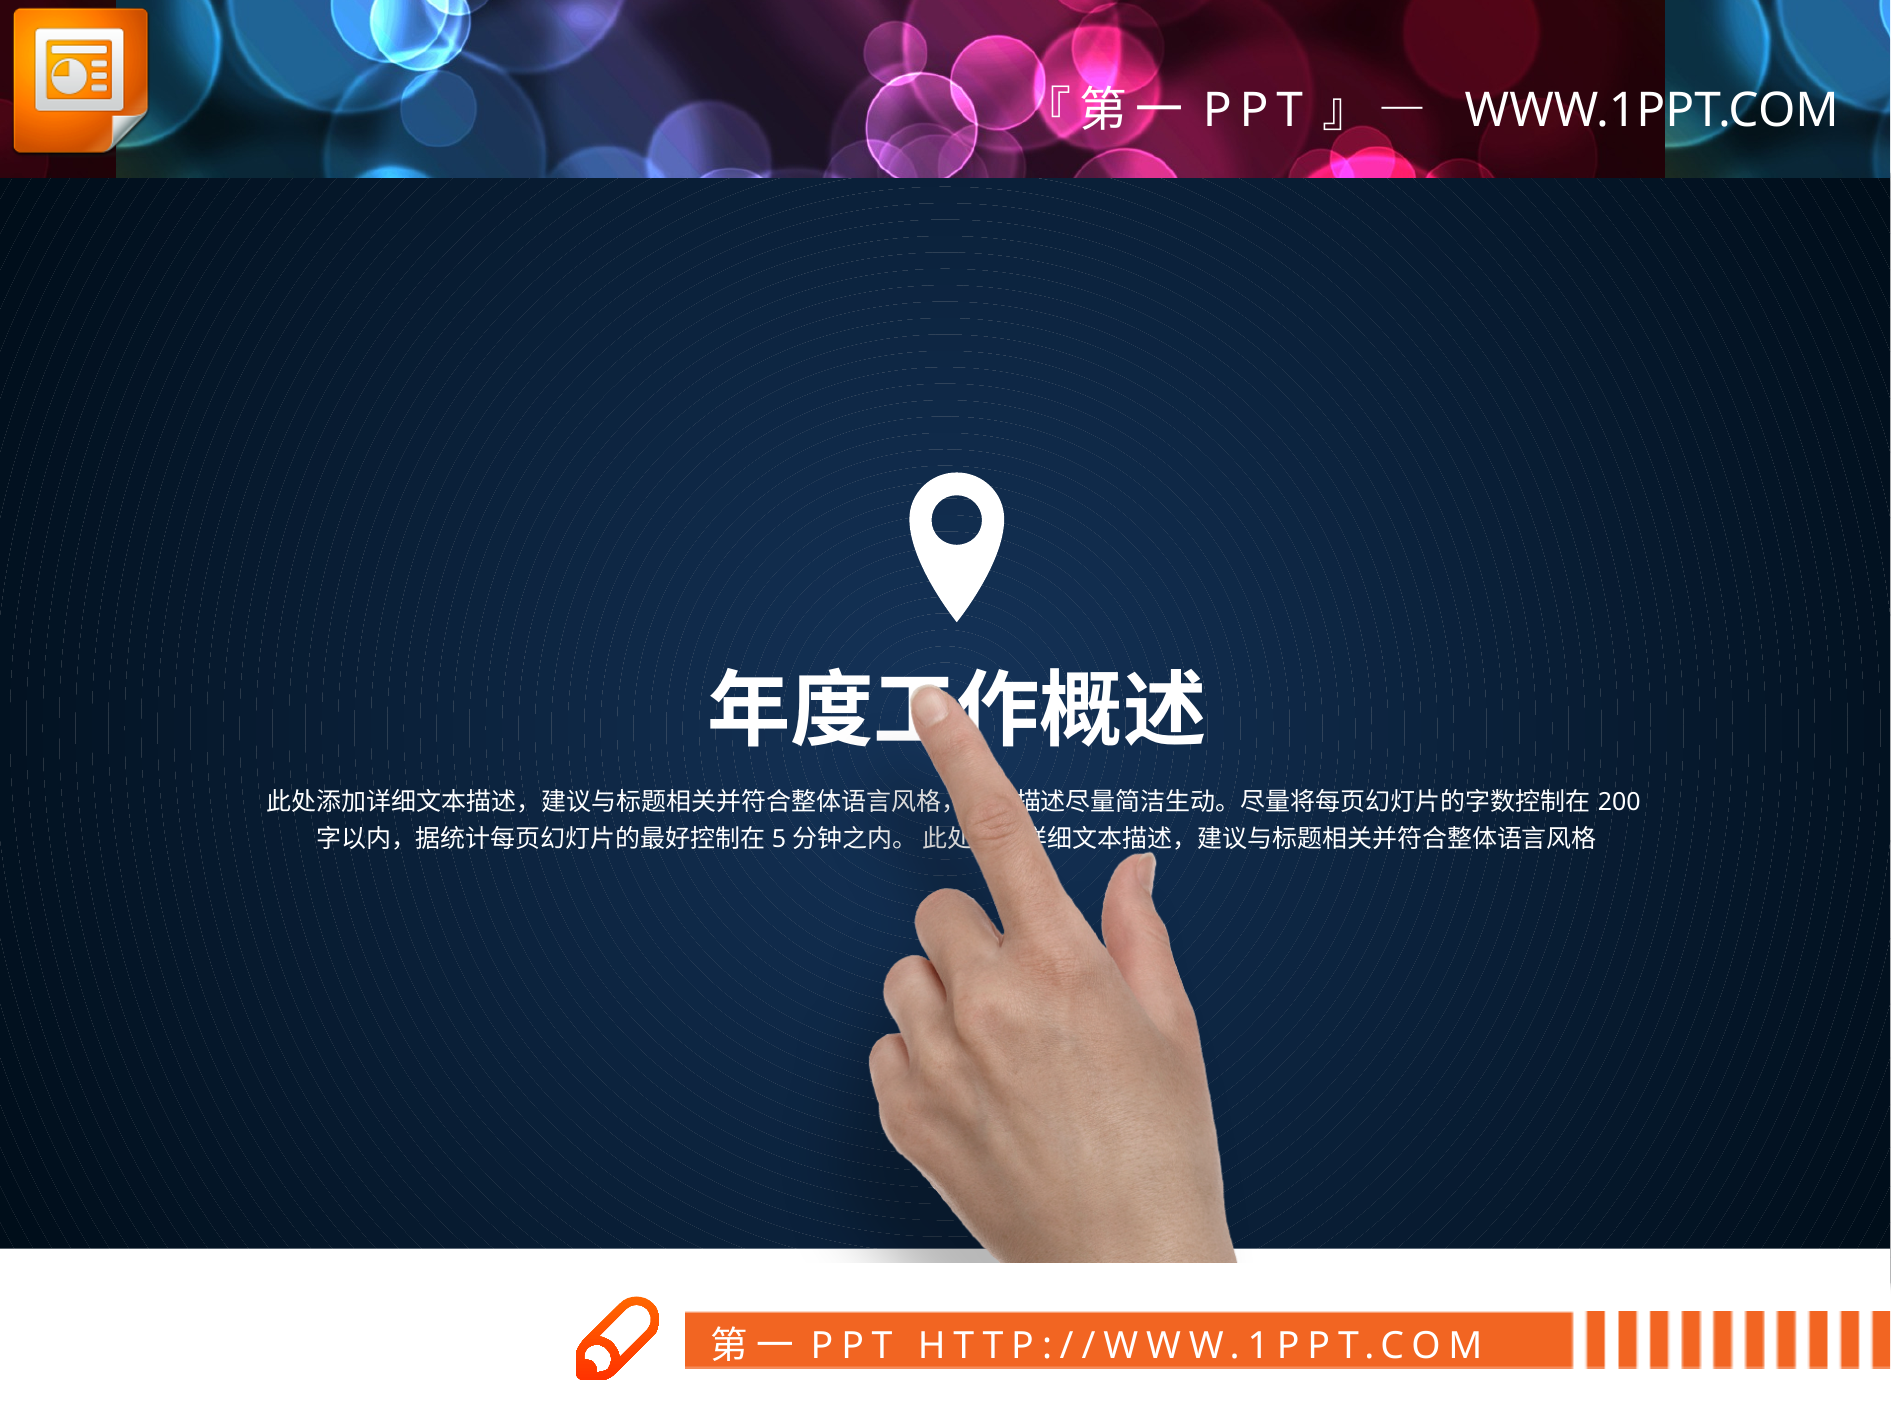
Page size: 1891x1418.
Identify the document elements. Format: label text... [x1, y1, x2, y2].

picture [685, 1311, 1891, 1369]
picture [779, 683, 1253, 1263]
text_box 此处添加详细文本描述，建议与标题相关并符合整体语言风格，语言描述尽量简洁生动。尽量将每页幻灯片的字数控制在200字以内，据统计每页幻灯片的最好控制在5分钟之内。 此处添加详细文本描述，建议与标题相关并符合整体语言风格 [266, 777, 774, 846]
picture [0, 0, 1891, 178]
text_box [909, 472, 1005, 623]
text_box 年度工作概述 [174, 683, 777, 799]
text_box 年度工作概述 [1255, 683, 1740, 799]
text_box 此处添加详细文本描述，建议与标题相关并符合整体语言风格，语言描述尽量简洁生动。尽量将每页幻灯片的字数控制在200字以内，据统计每页幻灯片的最好控制在5分钟之内。 此处添加详细文本描述，建议与标题相关并符合整体语言风格 [1258, 777, 1647, 846]
